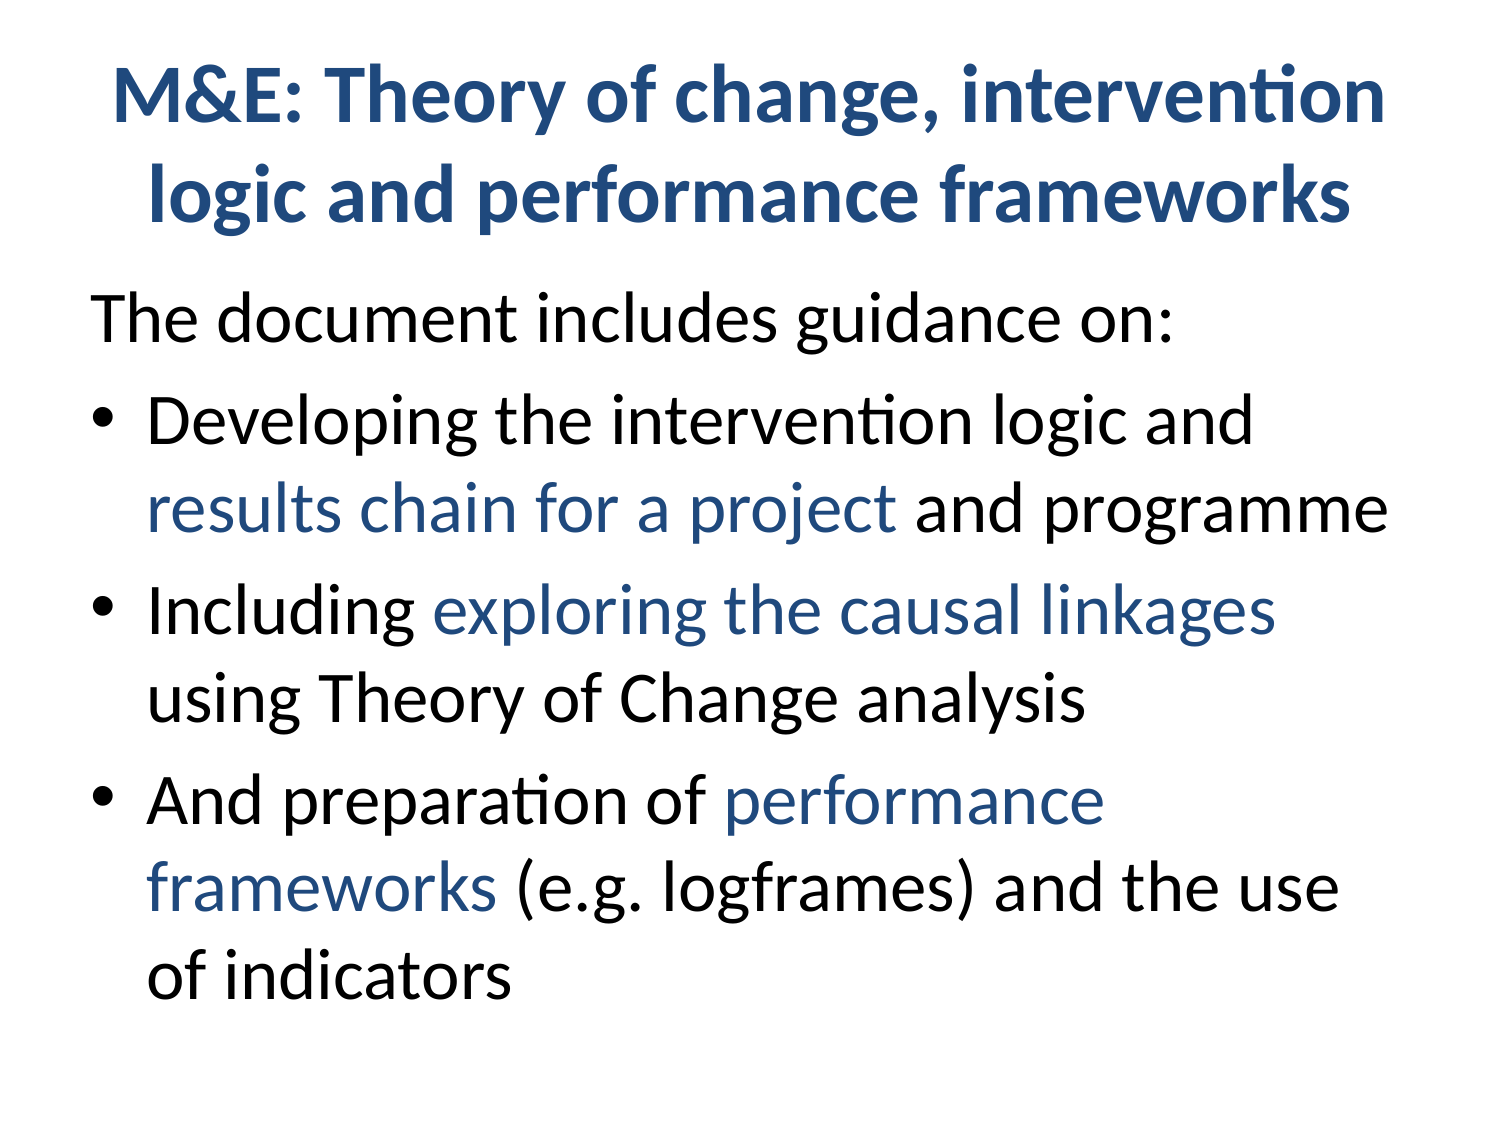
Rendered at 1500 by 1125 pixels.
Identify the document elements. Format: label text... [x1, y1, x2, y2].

title M&E: Theory of change, intervention logic and performance frameworks [74, 44, 1426, 233]
list The document includes guidance on: Developing the intervention logic and results chain for a project and programme Including exploring the causal linkages using Theory of Change analysis And preparation of performance frameworks (e.g. logframes) and the use of indicators [74, 262, 1426, 1088]
